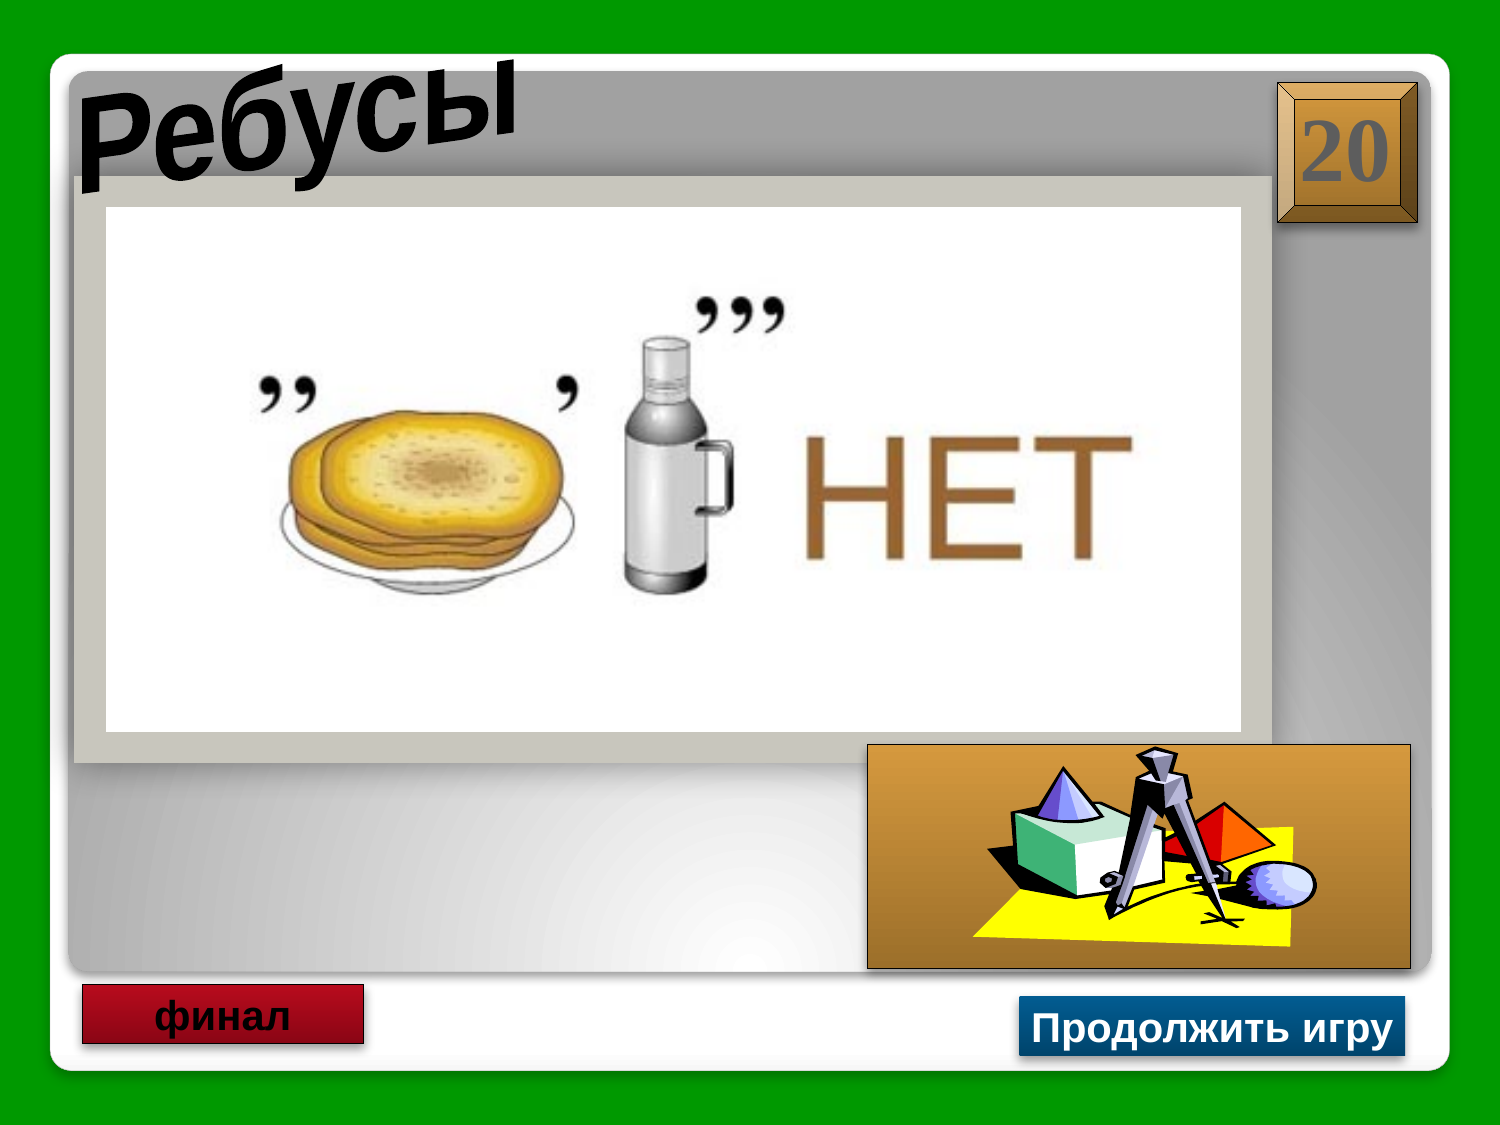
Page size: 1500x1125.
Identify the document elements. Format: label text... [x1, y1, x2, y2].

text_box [1277, 81, 1419, 223]
text_box финал [82, 984, 364, 1044]
text_box Продолжить игру [1019, 996, 1406, 1056]
picture [105, 206, 1241, 732]
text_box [866, 744, 1411, 969]
